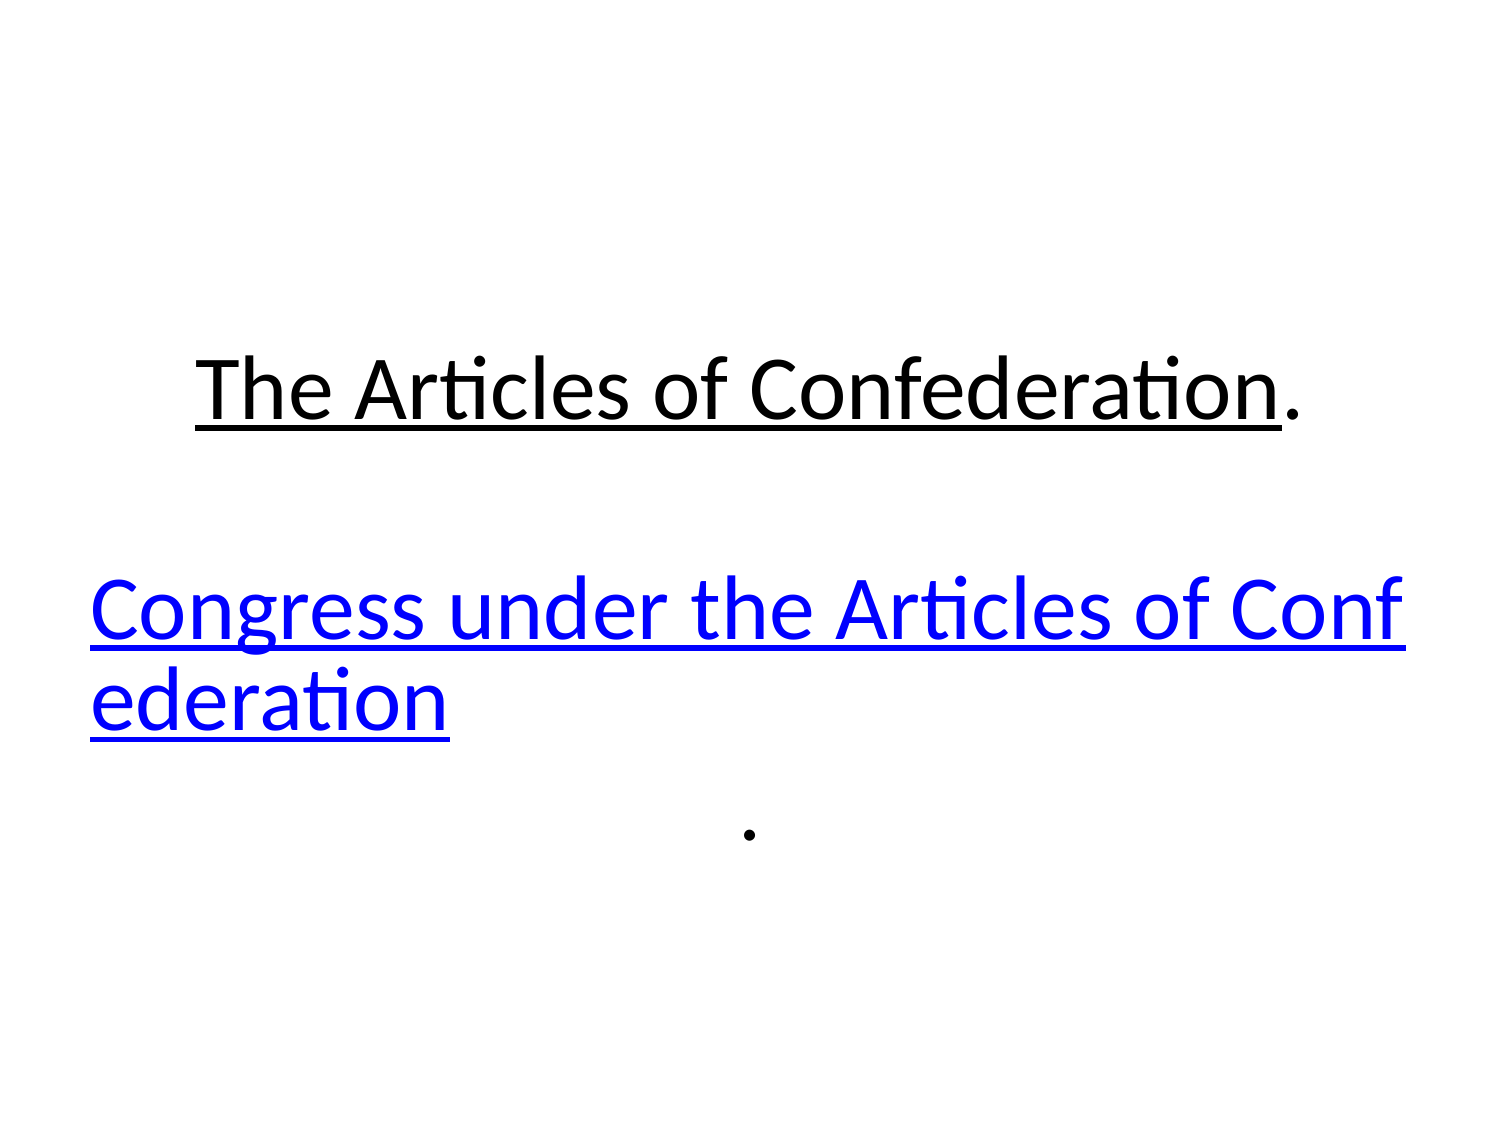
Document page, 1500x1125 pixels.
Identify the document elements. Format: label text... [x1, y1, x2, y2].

title The Articles of Confederation. Congress under the Articles of Confederation. [74, 44, 1426, 1051]
